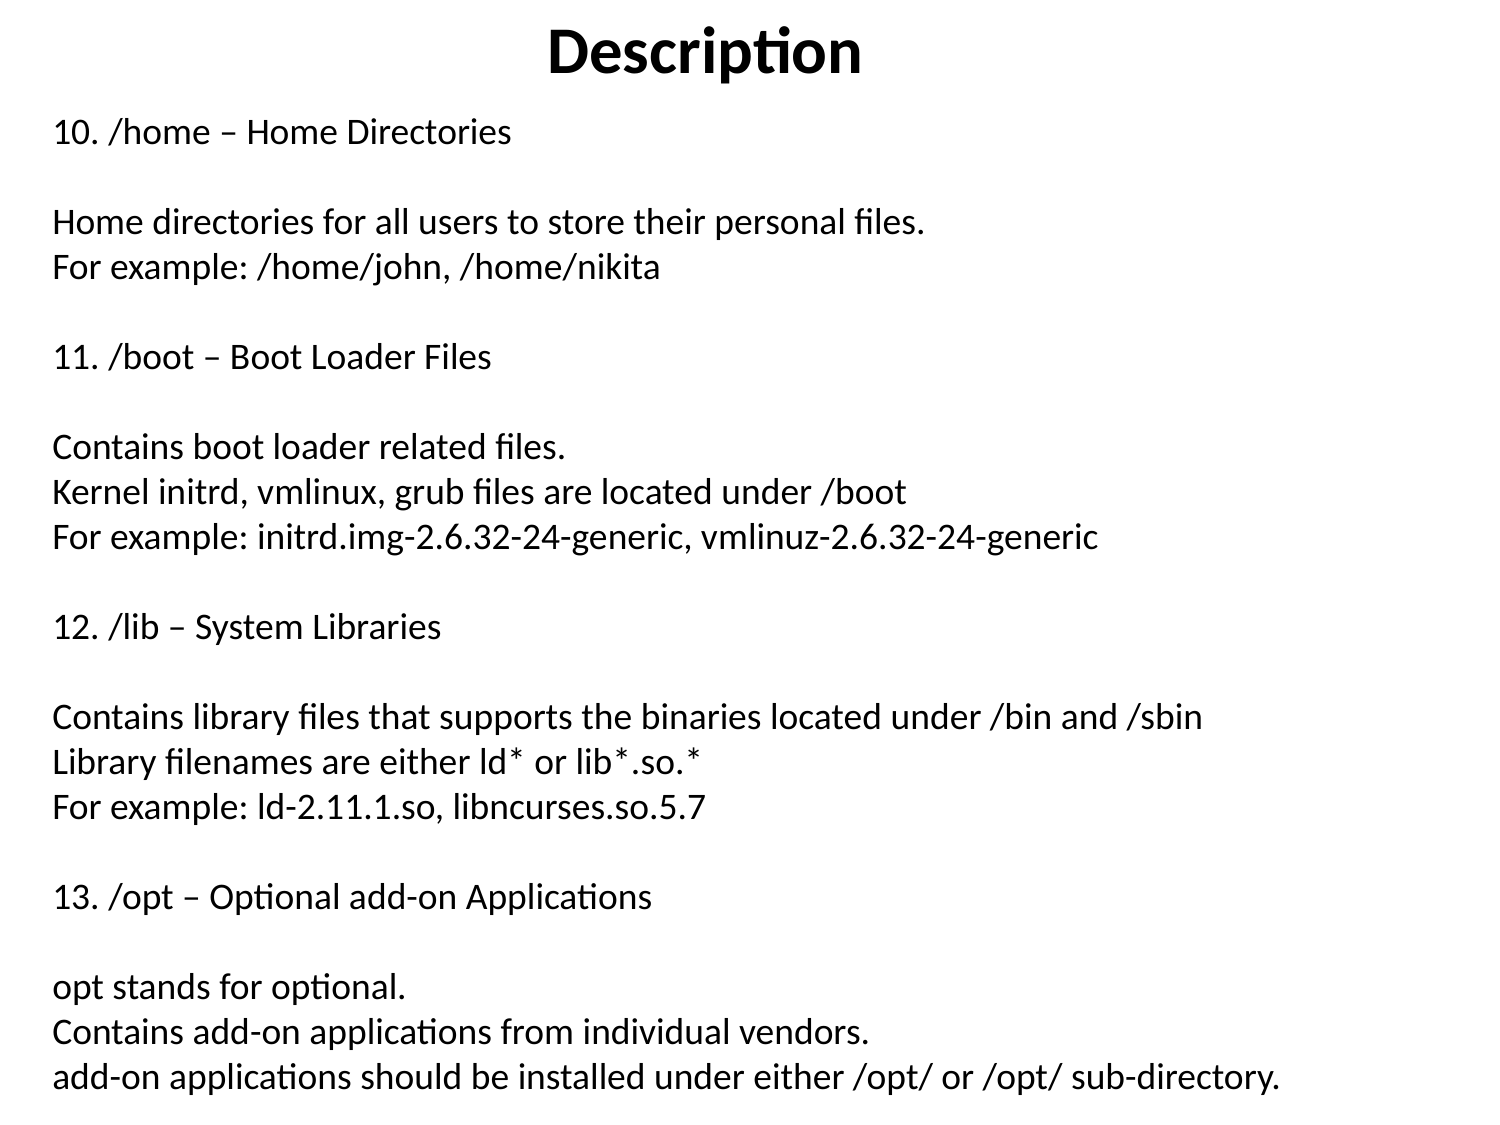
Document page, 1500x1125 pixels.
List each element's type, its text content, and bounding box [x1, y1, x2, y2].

text_box Description [487, 0, 1075, 95]
text_box 10. /home – Home Directories Home directories for all users to store their personal files. For example: /home/john, /home/nikita 11. /boot – Boot Loader Files Contains boot loader related files. Kernel initrd, vmlinux, grub files are located under /boot For example: initrd.img-2.6.32-24-generic, vmlinuz-2.6.32-24-generic 12. /lib – System Libraries Contains library files that supports the binaries located under /bin and /sbin Library filenames are either ld* or lib*.so.* For example: ld-2.11.1.so, libncurses.so.5.7 13. /opt – Optional add-on Applications opt stands for optional. Contains add-on applications from individual vendors. add-on applications should be installed under either /opt/ or /opt/ sub-directory. [37, 99, 1388, 1105]
